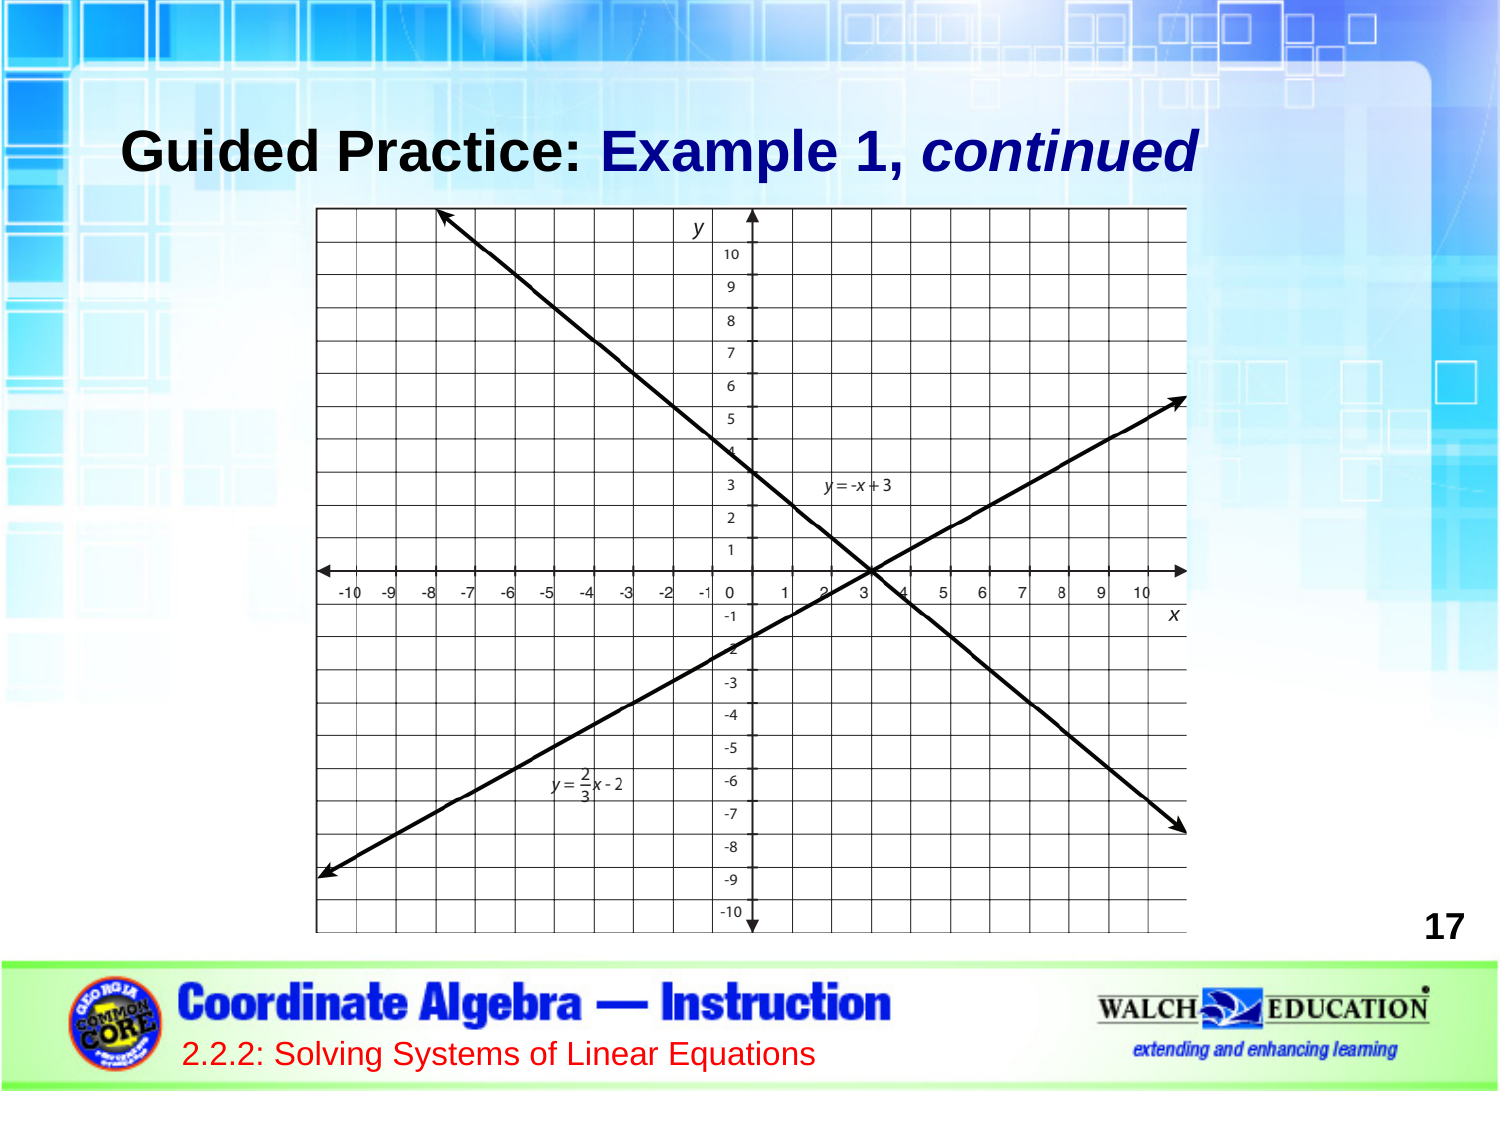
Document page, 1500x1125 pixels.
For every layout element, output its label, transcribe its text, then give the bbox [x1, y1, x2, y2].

list 2.2.2: Solving Systems of Linear Equations [166, 1024, 1074, 1068]
slide_number 17 [1361, 901, 1481, 949]
subtitle Guided Practice: Example 1, continued [105, 105, 1394, 925]
picture [1, 0, 1500, 1091]
